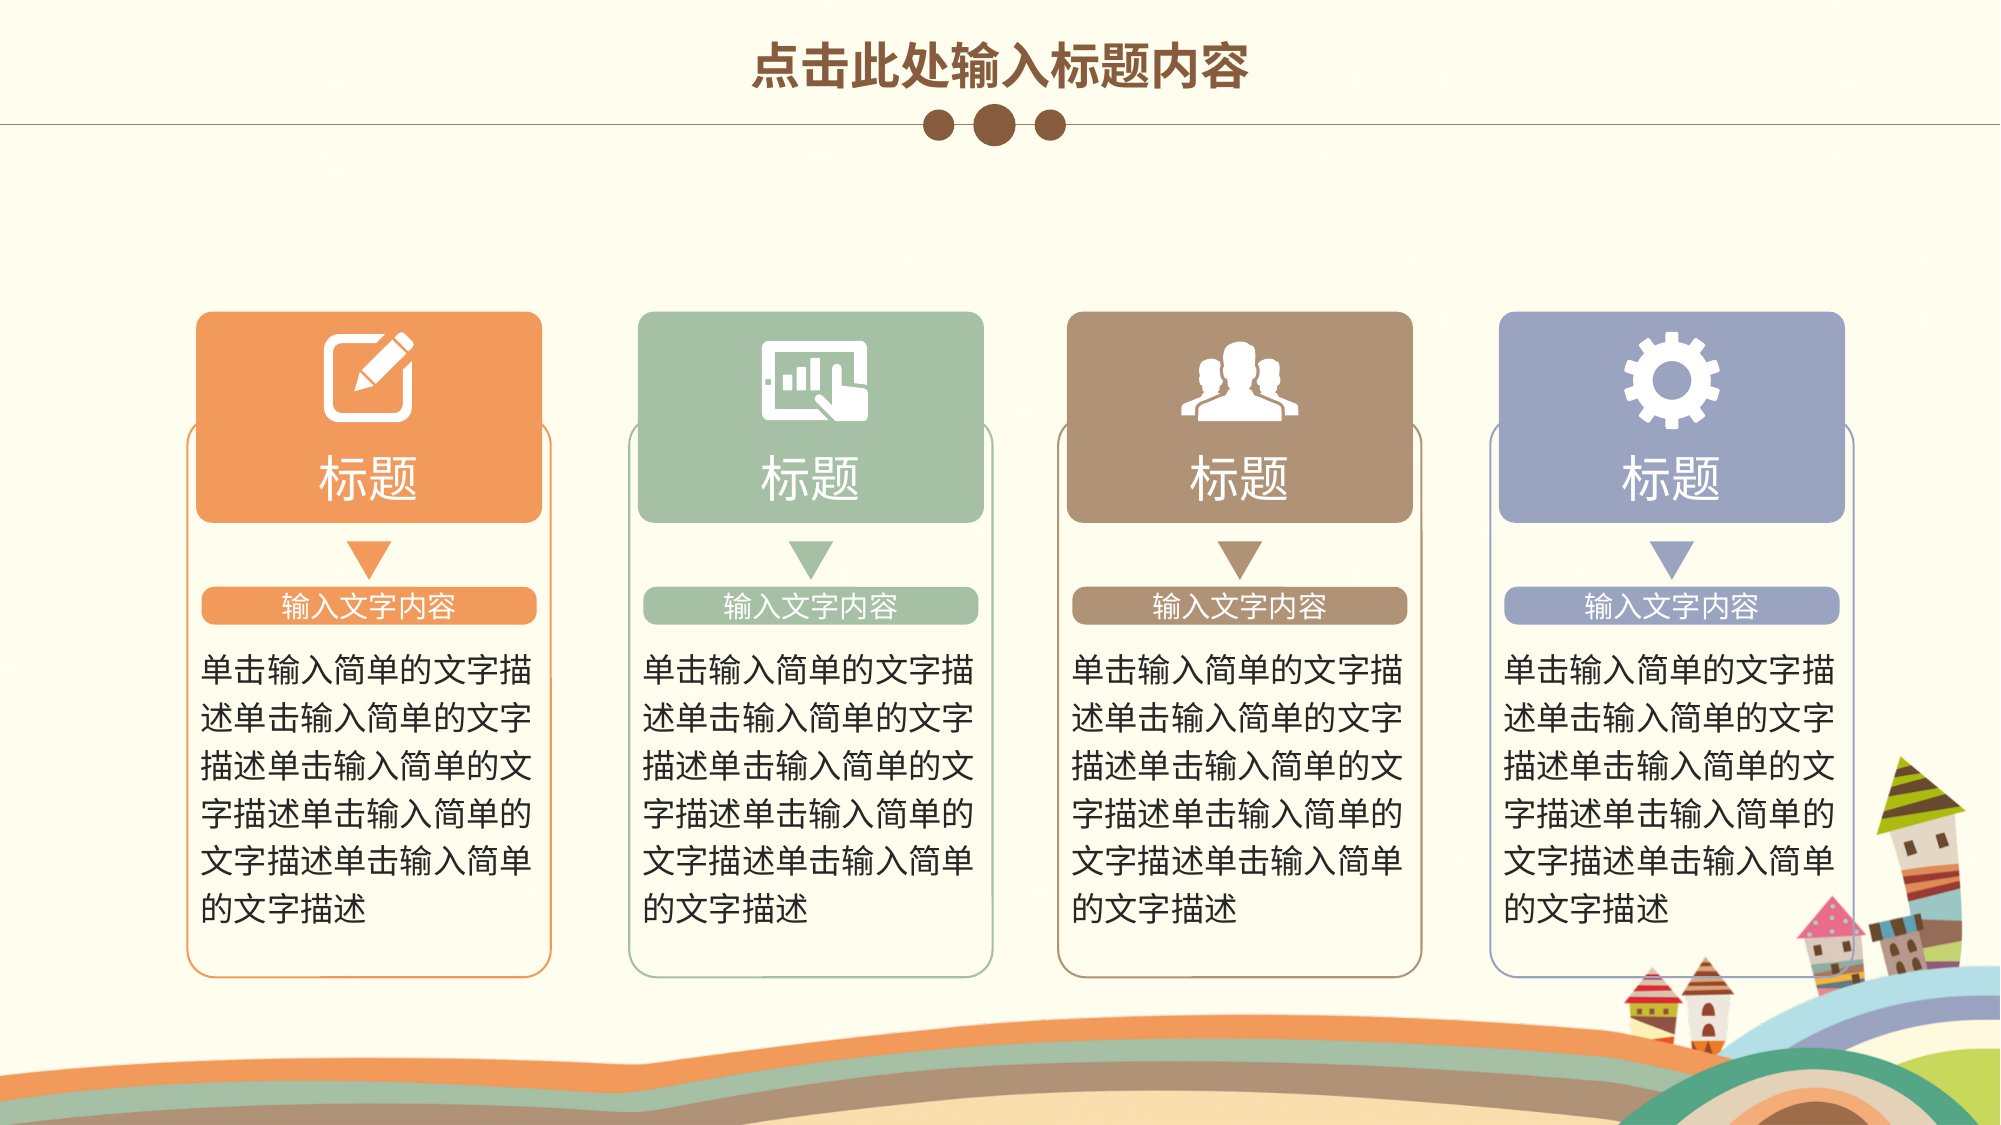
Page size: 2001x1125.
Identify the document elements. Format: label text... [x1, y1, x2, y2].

text_box [1489, 425, 1855, 633]
text_box [1215, 540, 1264, 582]
text_box [1497, 310, 1847, 524]
picture [0, 125, 2000, 1125]
text_box [1198, 341, 1282, 422]
text_box [1065, 310, 1414, 524]
text_box [323, 334, 412, 423]
text_box 标题 [1607, 439, 1737, 515]
text_box [1057, 424, 1423, 633]
text_box [1624, 331, 1720, 430]
text_box 单击输入简单的文字描述单击输入简单的文字描述单击输入简单的文字描述单击输入简单的文字描述单击输入简单的文字描述 [627, 633, 1002, 984]
text_box 单击输入简单的文字描述单击输入简单的文字描述单击输入简单的文字描述单击输入简单的文字描述单击输入简单的文字描述 [1056, 633, 1431, 984]
text_box [636, 310, 985, 524]
text_box [786, 540, 835, 582]
text_box [1181, 358, 1223, 416]
text_box 输入文字内容 [200, 585, 538, 626]
text_box [1647, 540, 1696, 582]
text_box [814, 364, 868, 422]
text_box [195, 310, 544, 524]
text_box [1256, 358, 1299, 416]
picture [0, 0, 2000, 124]
text_box 单击输入简单的文字描述单击输入简单的文字描述单击输入简单的文字描述单击输入简单的文字描述单击输入简单的文字描述 [1488, 633, 1863, 984]
text_box 输入文字内容 [642, 585, 980, 626]
text_box 标题 [1175, 439, 1305, 515]
text_box 标题 [746, 439, 876, 515]
text_box [345, 540, 394, 582]
text_box 标题 [304, 439, 434, 515]
text_box [394, 332, 414, 352]
text_box [628, 424, 994, 633]
text_box 输入文字内容 [1503, 585, 1841, 626]
text_box 点击此处输入标题内容 [735, 26, 1266, 102]
text_box [761, 340, 868, 421]
text_box 输入文字内容 [1071, 585, 1409, 626]
text_box [186, 424, 552, 633]
text_box 单击输入简单的文字描述单击输入简单的文字描述单击输入简单的文字描述单击输入简单的文字描述单击输入简单的文字描述 [185, 633, 561, 984]
